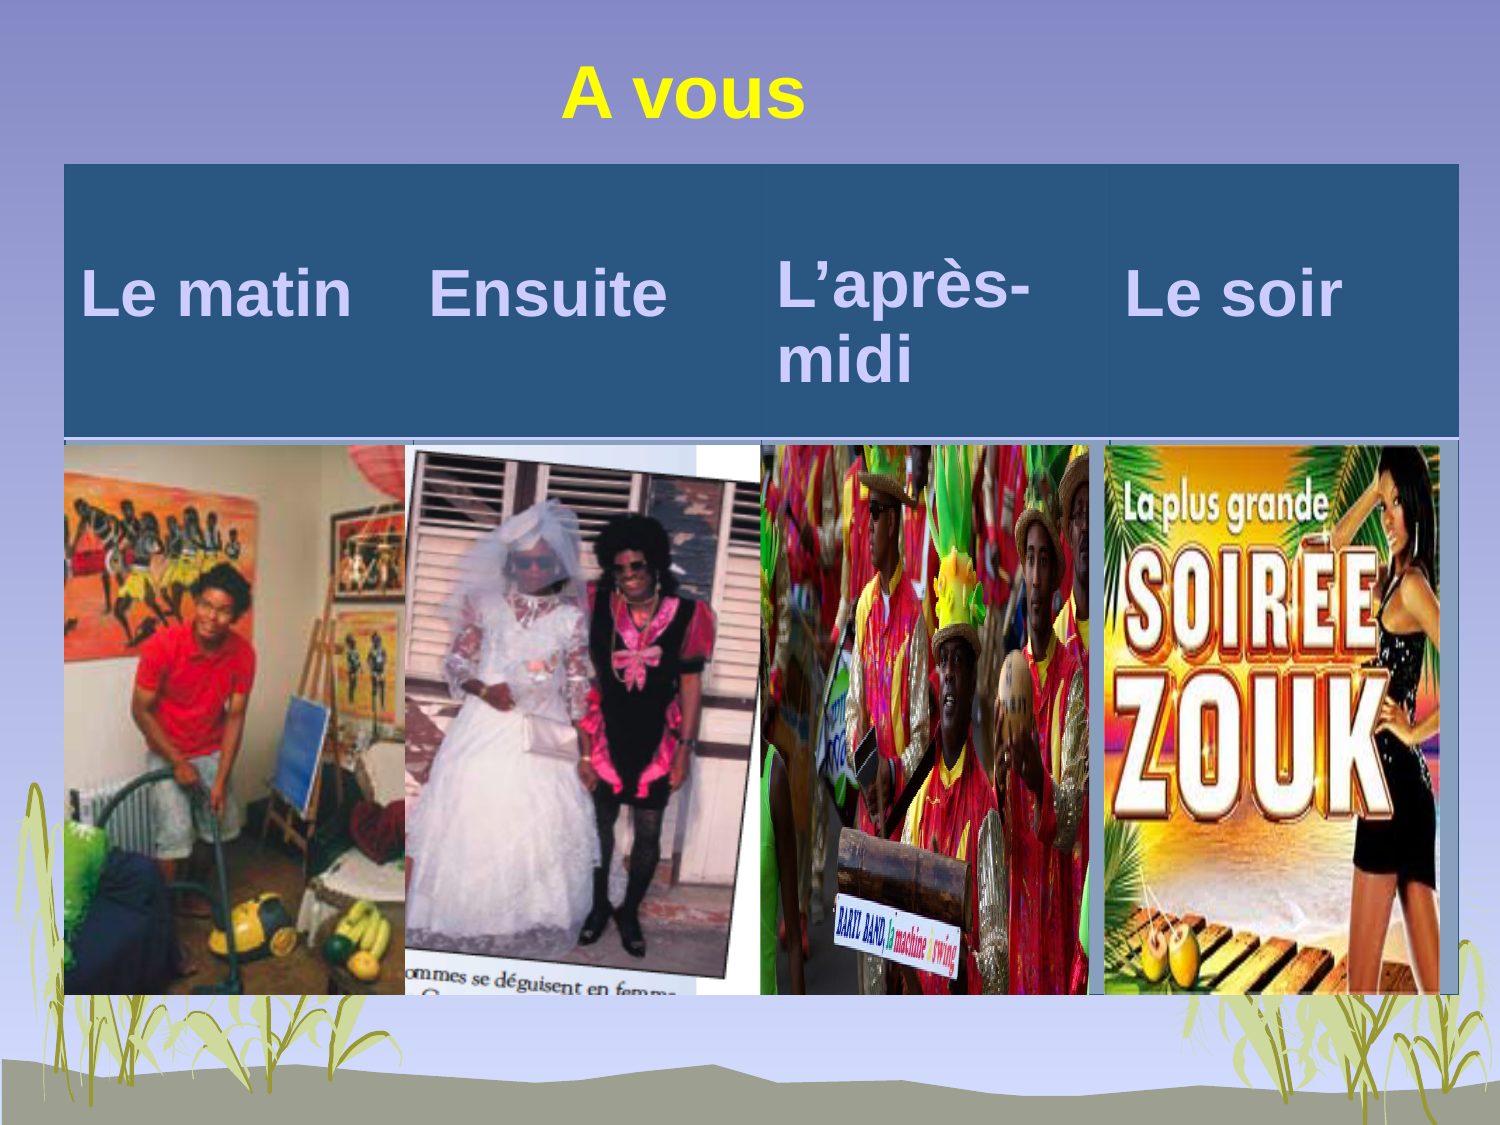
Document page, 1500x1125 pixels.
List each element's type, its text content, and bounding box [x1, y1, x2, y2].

picture [1104, 445, 1440, 995]
table_header Le soir [1111, 165, 1458, 437]
table_cell [762, 440, 1109, 994]
picture [64, 445, 1090, 995]
table_header Le matin [66, 165, 413, 437]
table_cell [1111, 440, 1458, 994]
text_box A vous [404, 36, 984, 142]
table_header Ensuite [414, 165, 761, 437]
table_header L’après-midi [762, 165, 1109, 437]
